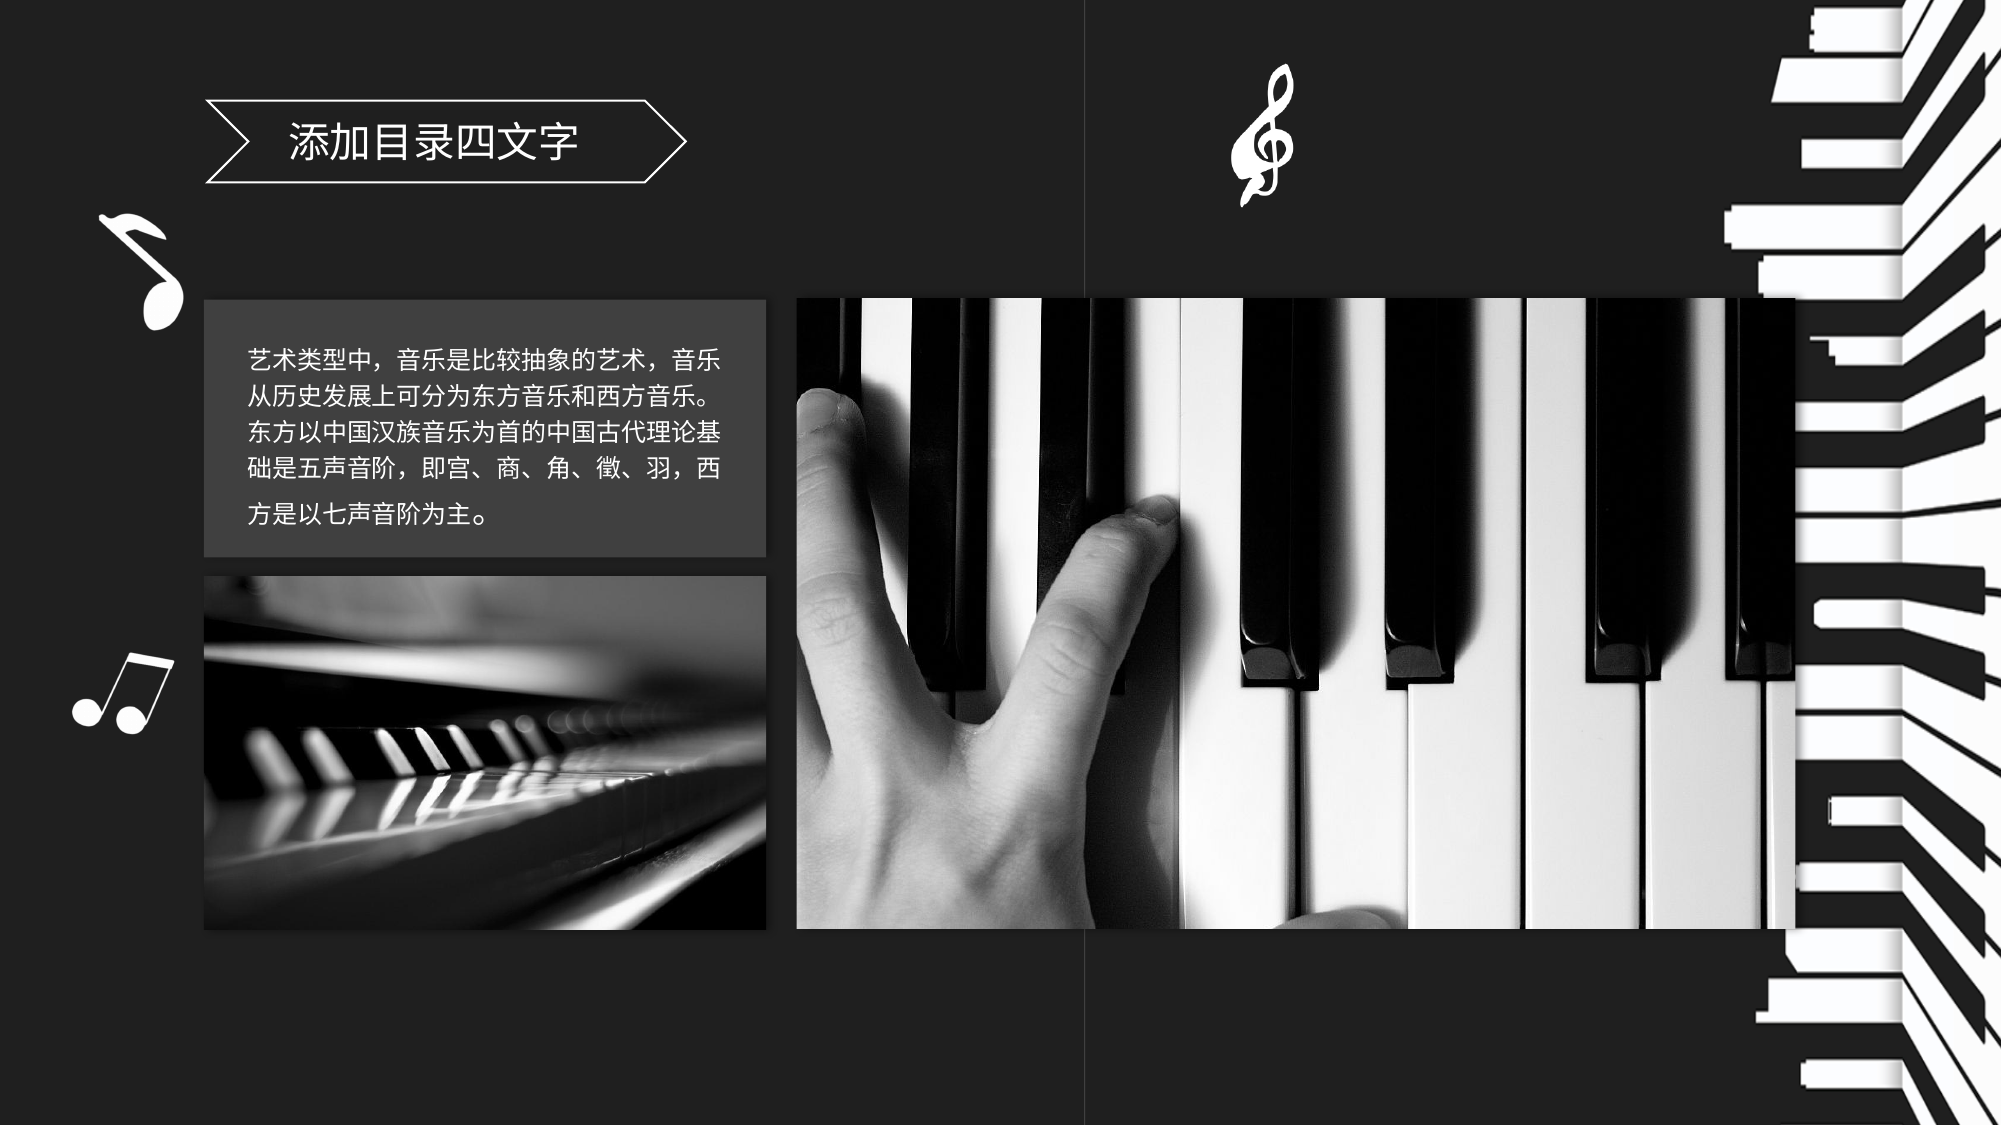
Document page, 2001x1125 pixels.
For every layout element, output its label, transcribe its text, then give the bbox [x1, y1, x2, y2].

text_box 艺术类型中，音乐是比较抽象的艺术，音乐从历史发展上可分为东方音乐和西方音乐。东方以中国汉族音乐为首的中国古代理论基础是五声音阶，即宫、商、角、徵、羽，西方是以七声音阶为主。 [232, 330, 738, 538]
picture [0, 0, 2001, 1125]
text_box [203, 299, 767, 559]
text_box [207, 100, 686, 183]
